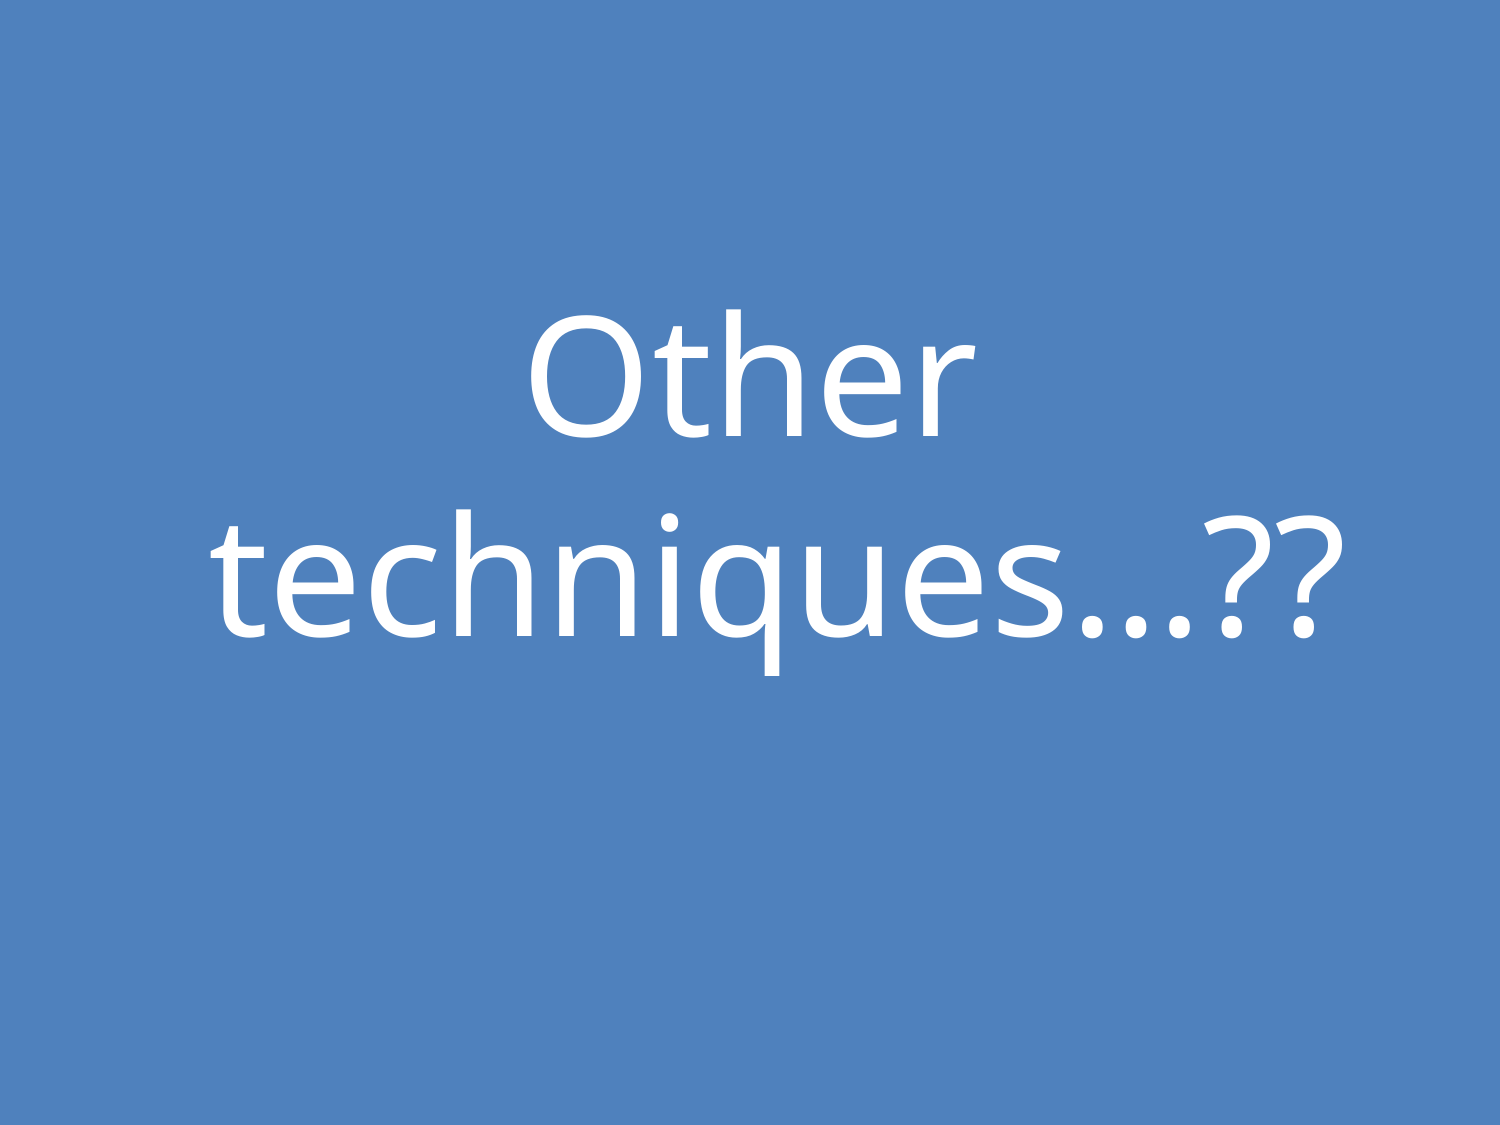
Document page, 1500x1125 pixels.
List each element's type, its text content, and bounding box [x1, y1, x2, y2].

list Other techniques…?? [75, 262, 1425, 1005]
